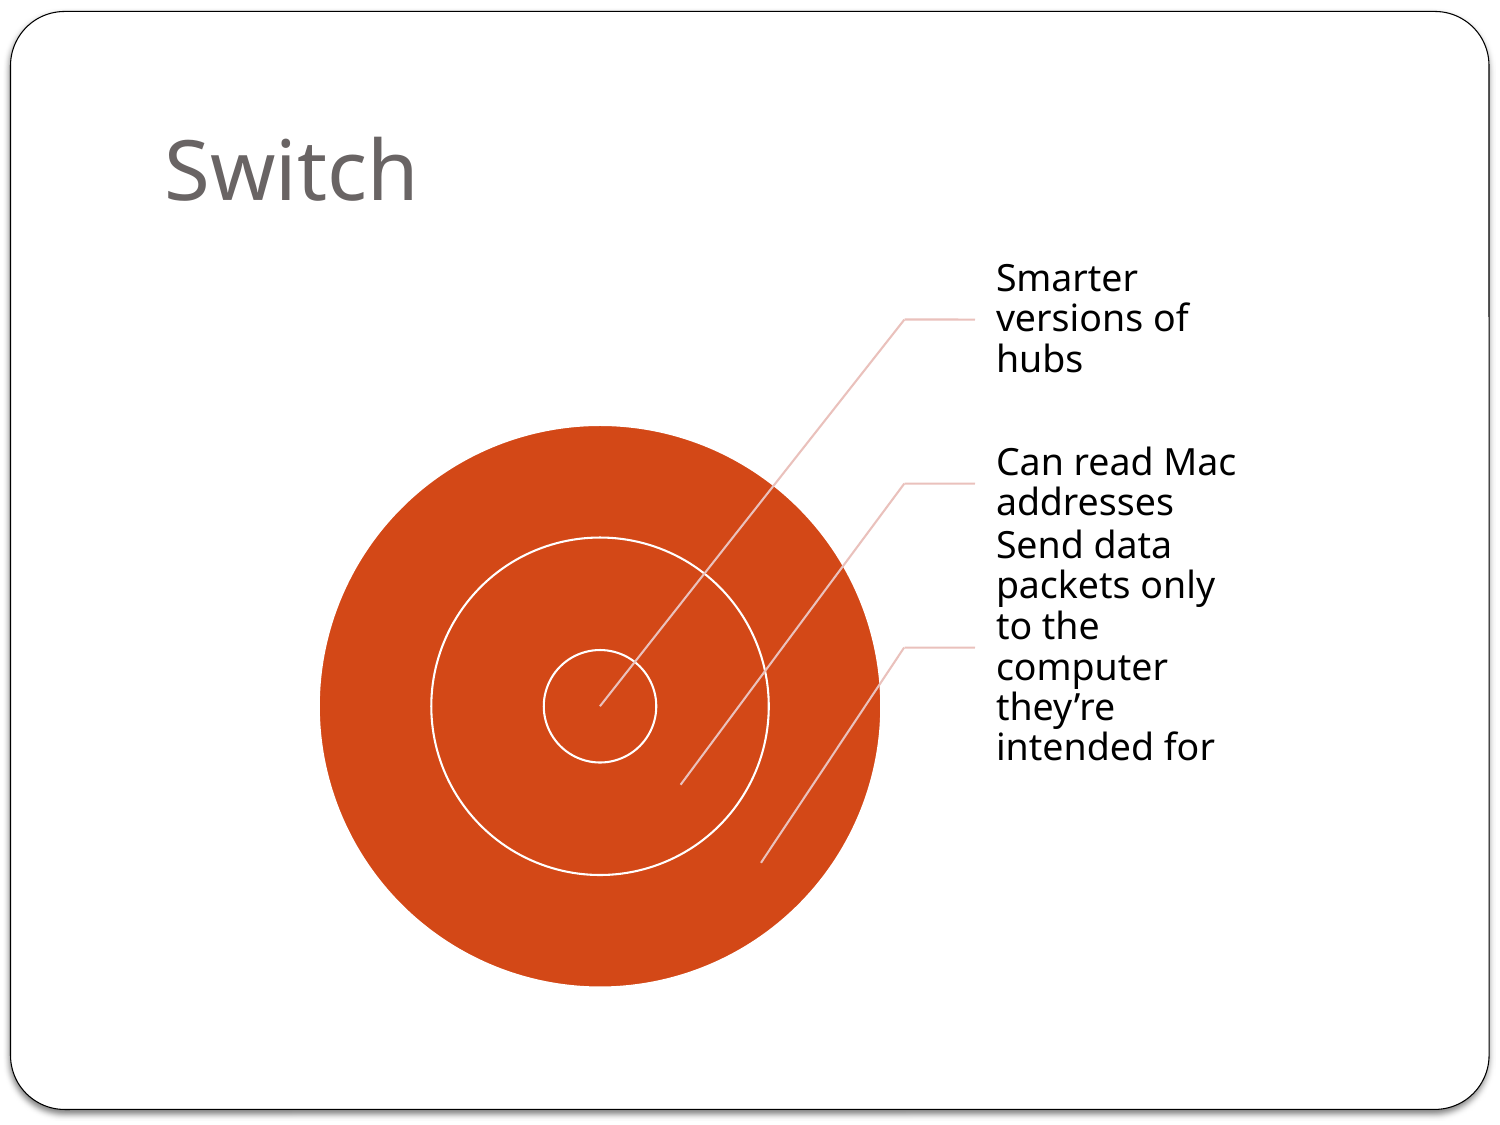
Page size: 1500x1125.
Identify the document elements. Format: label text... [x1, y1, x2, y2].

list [149, 237, 1426, 988]
title Switch [150, 45, 1425, 233]
